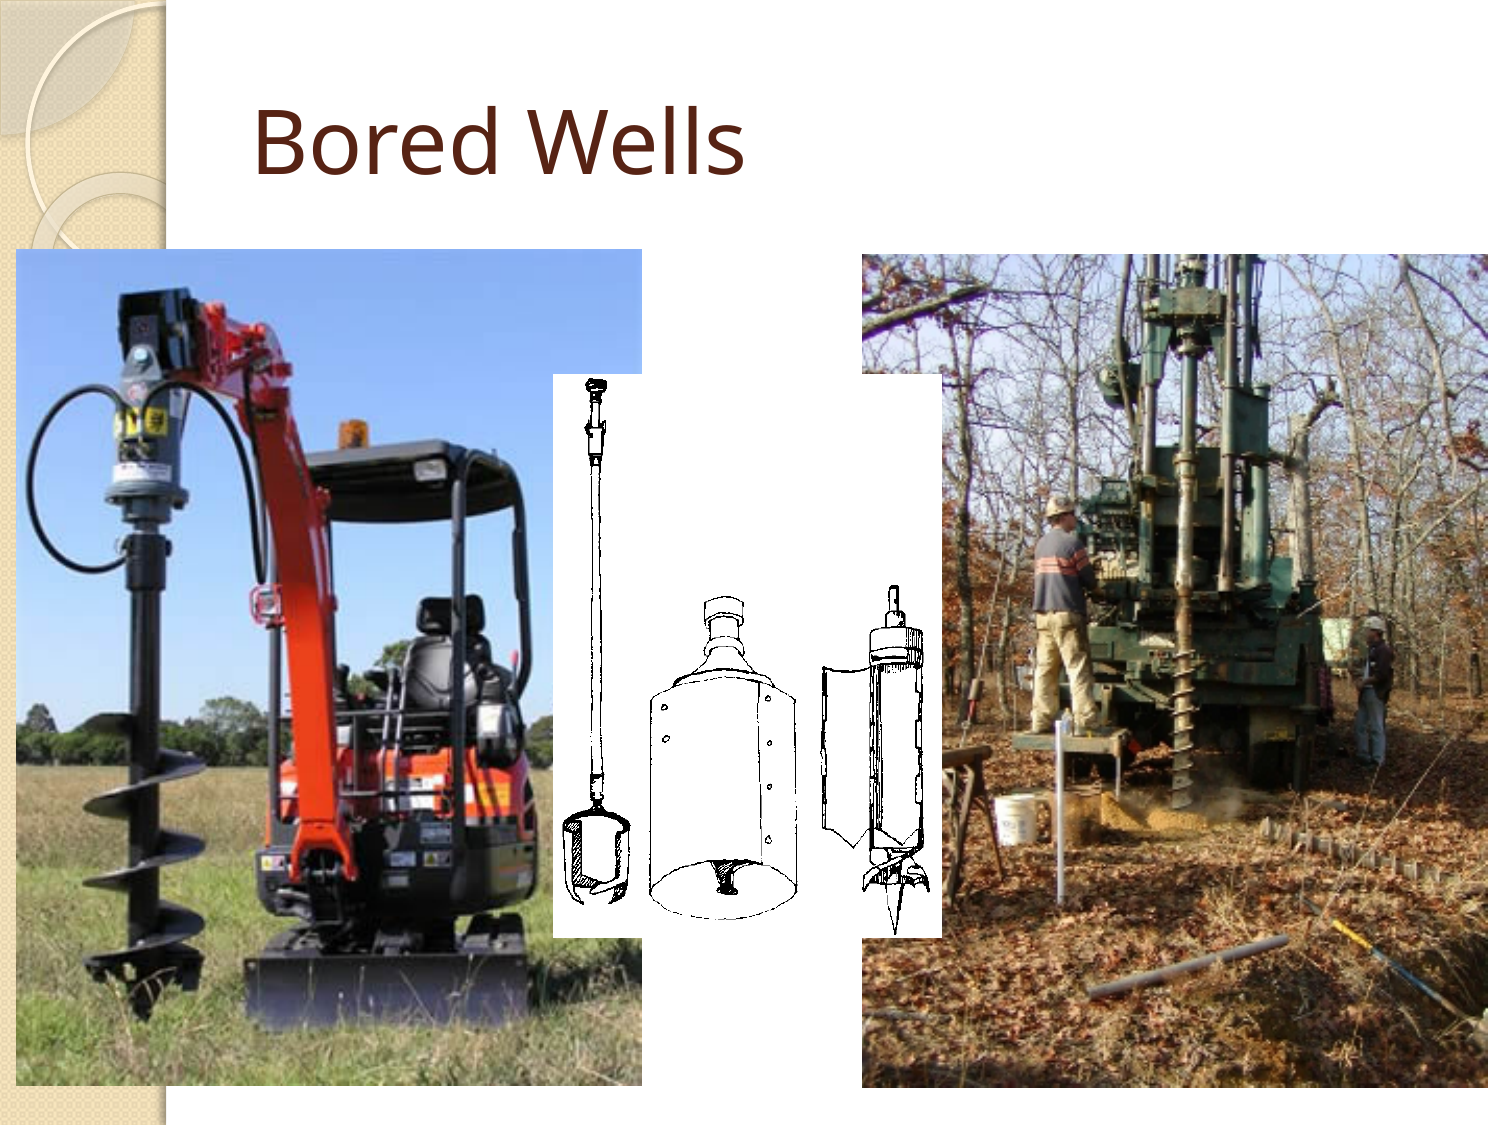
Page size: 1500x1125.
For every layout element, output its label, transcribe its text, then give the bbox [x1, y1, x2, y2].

title Bored Wells [235, 45, 1466, 233]
picture [16, 249, 1488, 1088]
